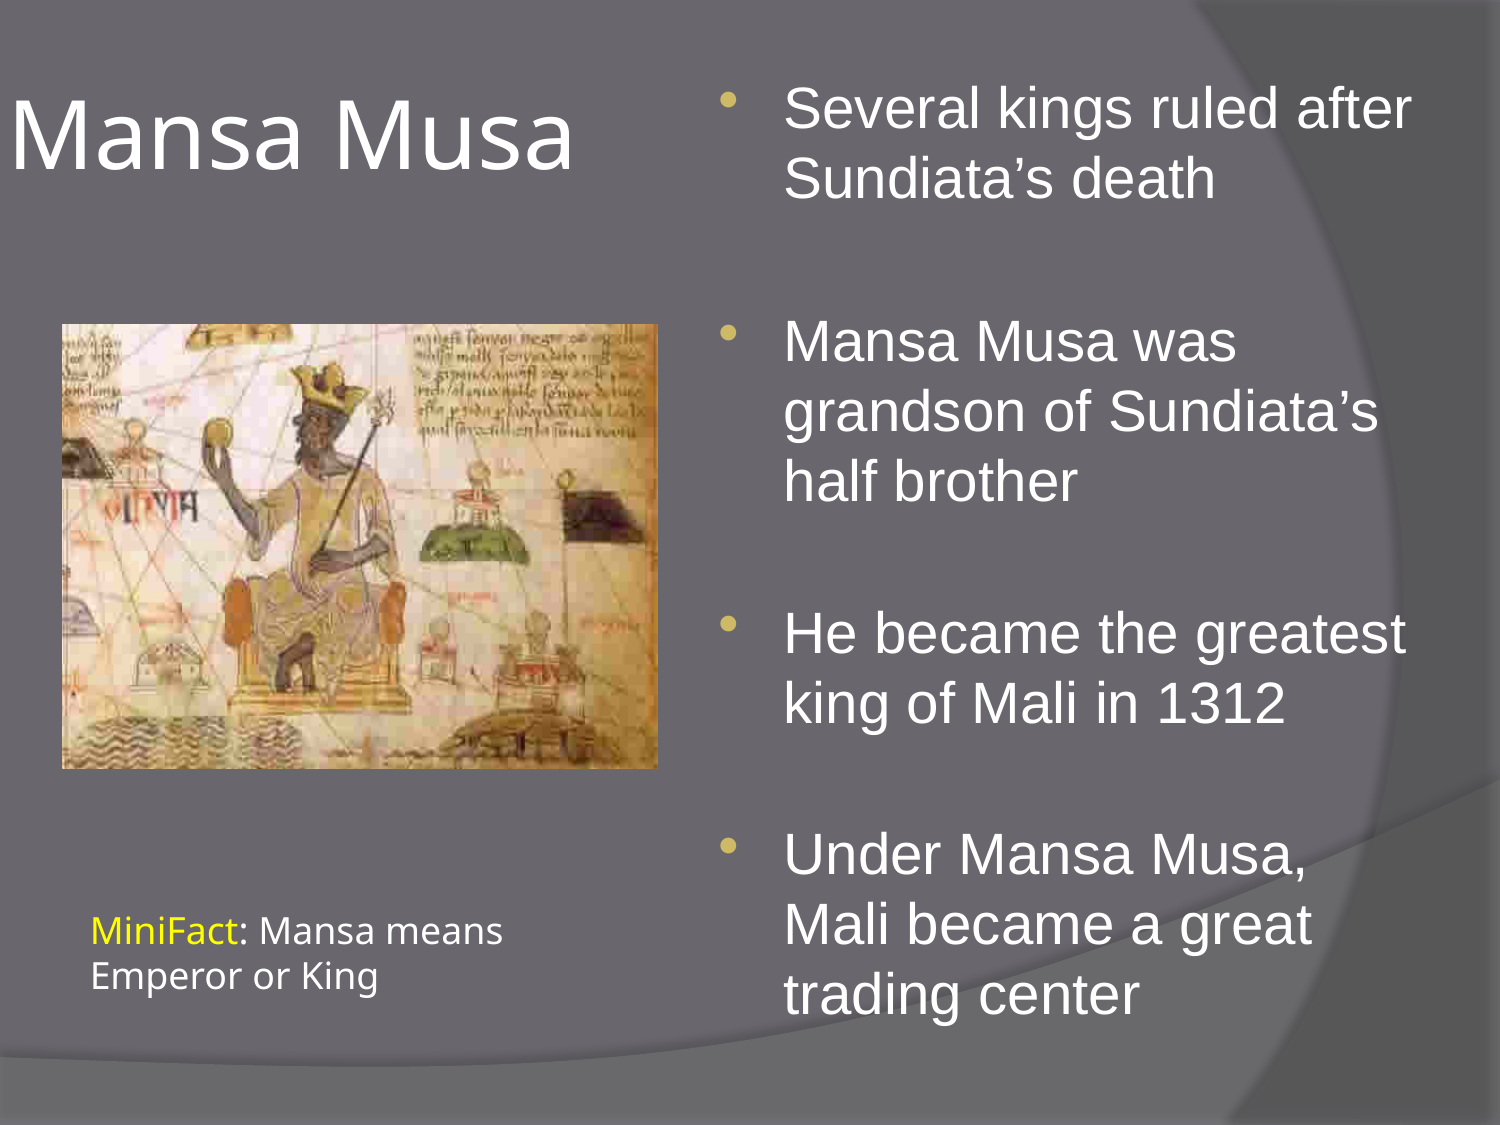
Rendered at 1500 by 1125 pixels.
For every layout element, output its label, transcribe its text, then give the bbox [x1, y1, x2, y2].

list Several kings ruled after Sundiata’s death Mansa Musa was grandson of Sundiata’s half brother He became the greatest king of Mali in 1312 Under Mansa Musa, Mali became a great trading center [699, 62, 1438, 1050]
text_box MiniFact: Mansa means Emperor or King [74, 899, 675, 1005]
title Mansa Musa [0, 37, 713, 225]
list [62, 324, 659, 770]
